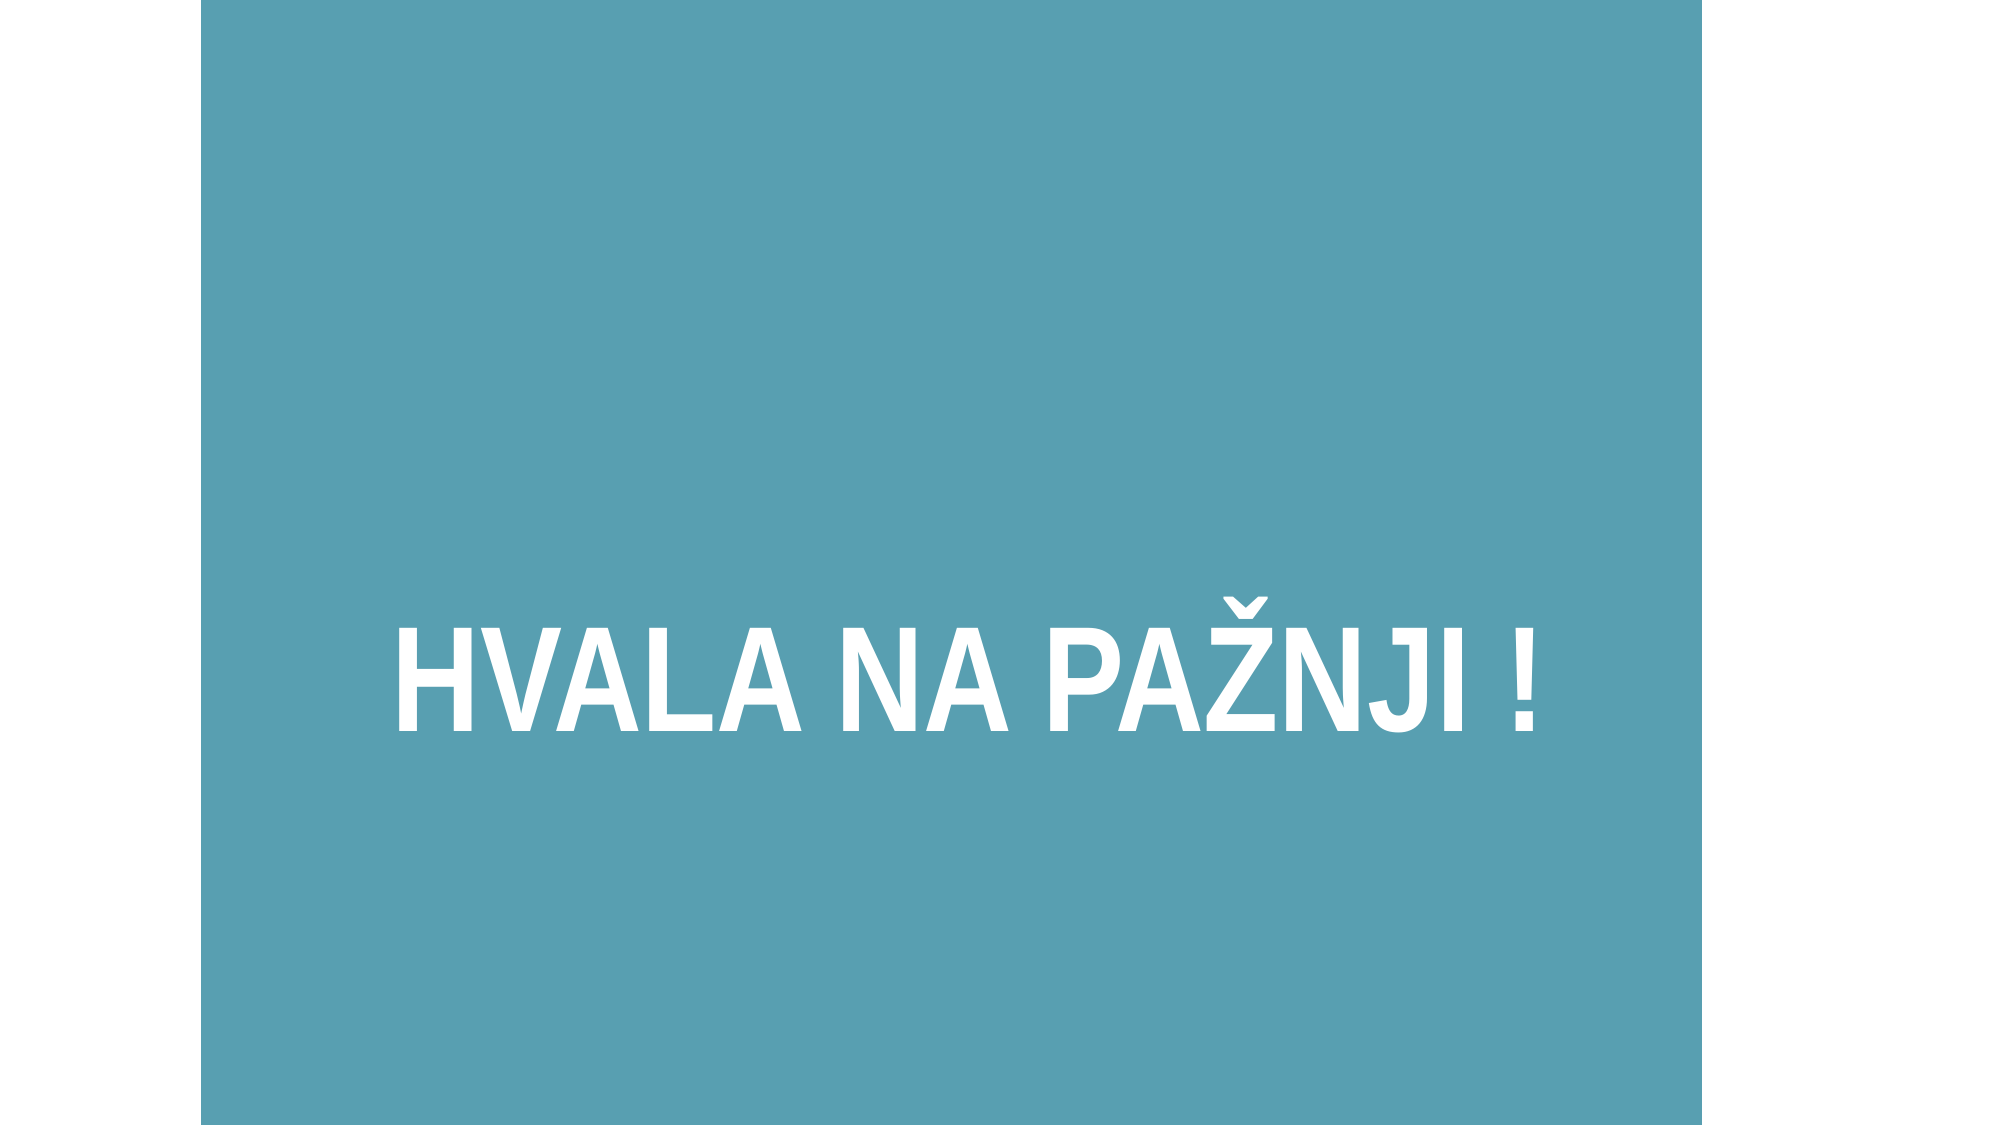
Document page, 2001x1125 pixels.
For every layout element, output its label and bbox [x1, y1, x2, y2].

picture [201, 0, 1702, 1125]
